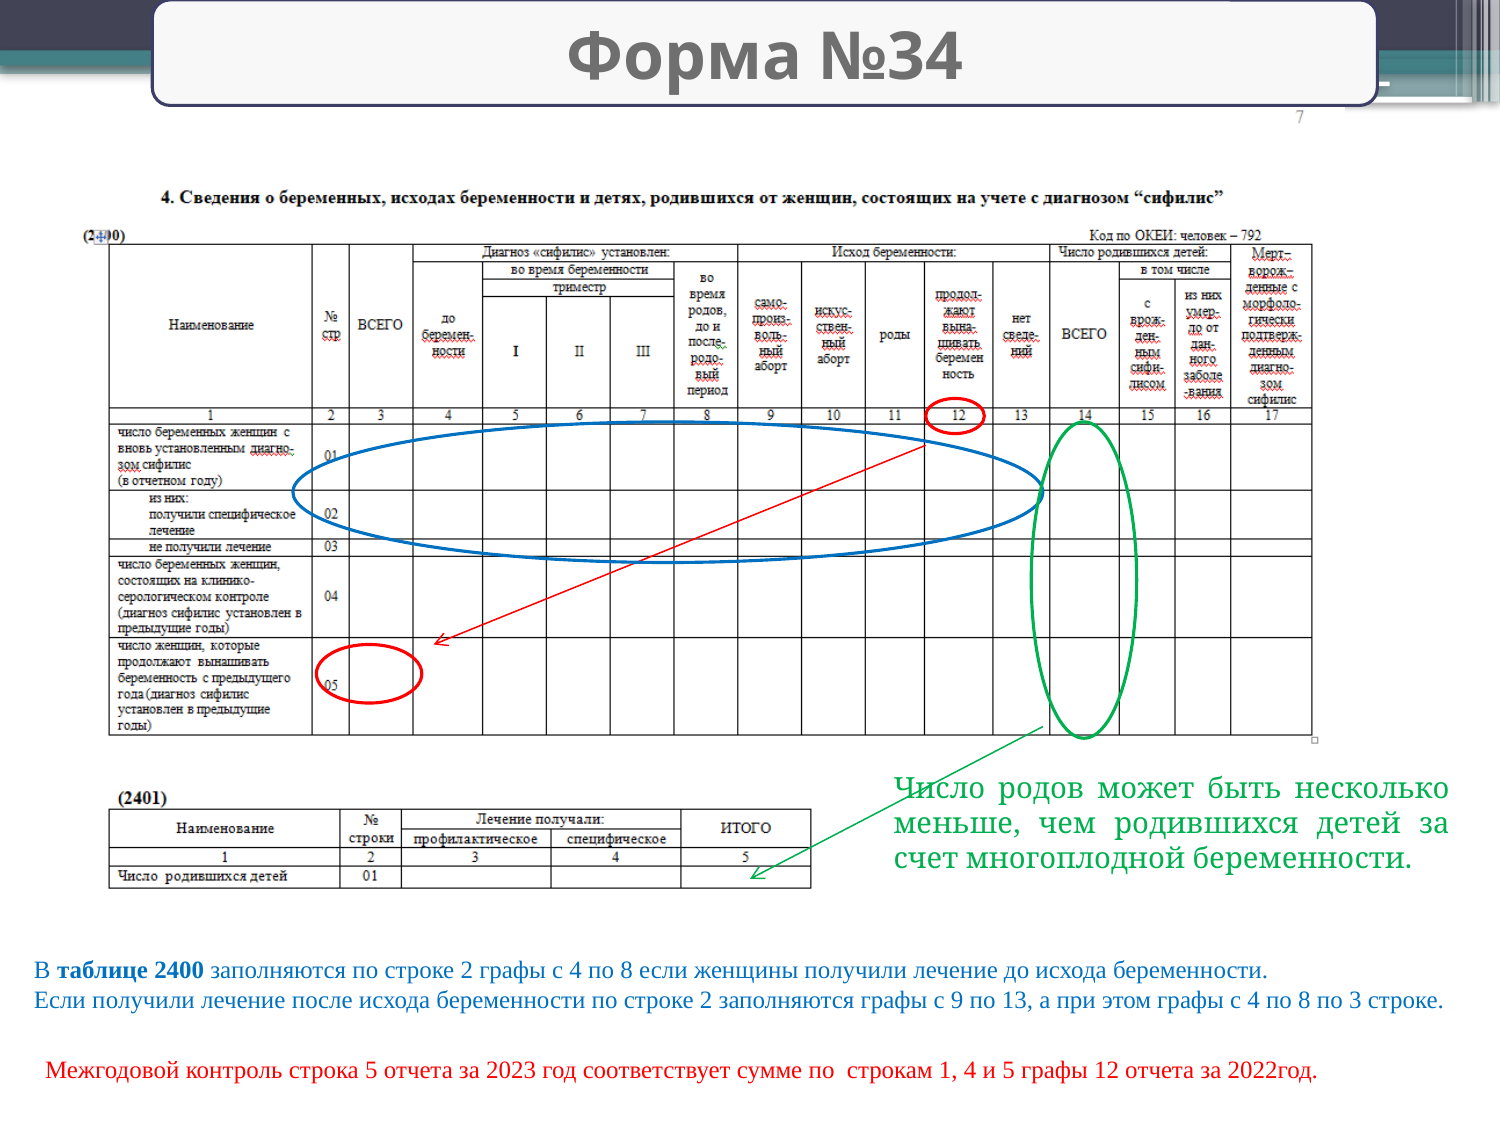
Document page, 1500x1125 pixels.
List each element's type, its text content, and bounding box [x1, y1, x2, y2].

text_box Число родов может быть несколько меньше, чем родившихся детей за счет многоплодной беременности. [1351, 761, 1465, 882]
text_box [433, 445, 926, 645]
text_box Форма №34 [150, 0, 1379, 107]
text_box Межгодовой контроль строка 5 отчета за 2023 год соответствует сумме по строкам 1, 4 и 5 графы 12 отчета за 2022год. [30, 1046, 1335, 1092]
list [46, 93, 1345, 970]
text_box В таблице 2400 заполняются по строке 2 графы с 4 по 8 если женщины получили лечение до исхода беременности. Если получили лечение после исхода беременности по строке 2 заполняются графы с 9 по 13, а при этом графы с 4 по 8 по 3 строке. [19, 945, 1474, 1051]
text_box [749, 726, 1044, 880]
